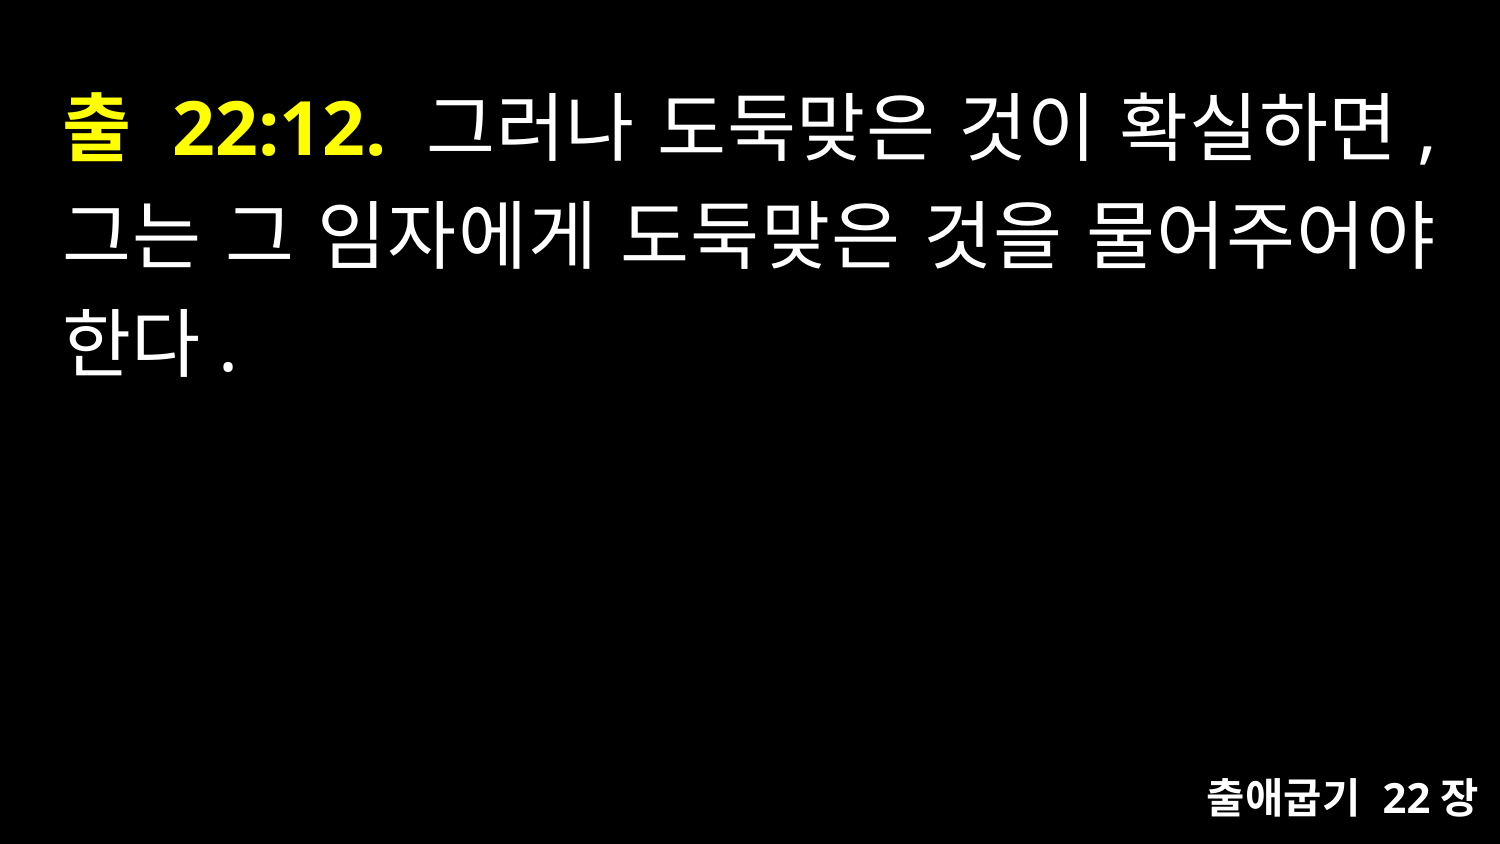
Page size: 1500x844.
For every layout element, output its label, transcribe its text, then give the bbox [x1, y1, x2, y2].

title 출 22:12. 그러나 도둑맞은 것이 확실하면, 그는 그 임자에게 도둑맞은 것을 물어주어야 한다. [0, 0, 1500, 844]
subtitle 출애굽기 22장 [916, 770, 1500, 844]
